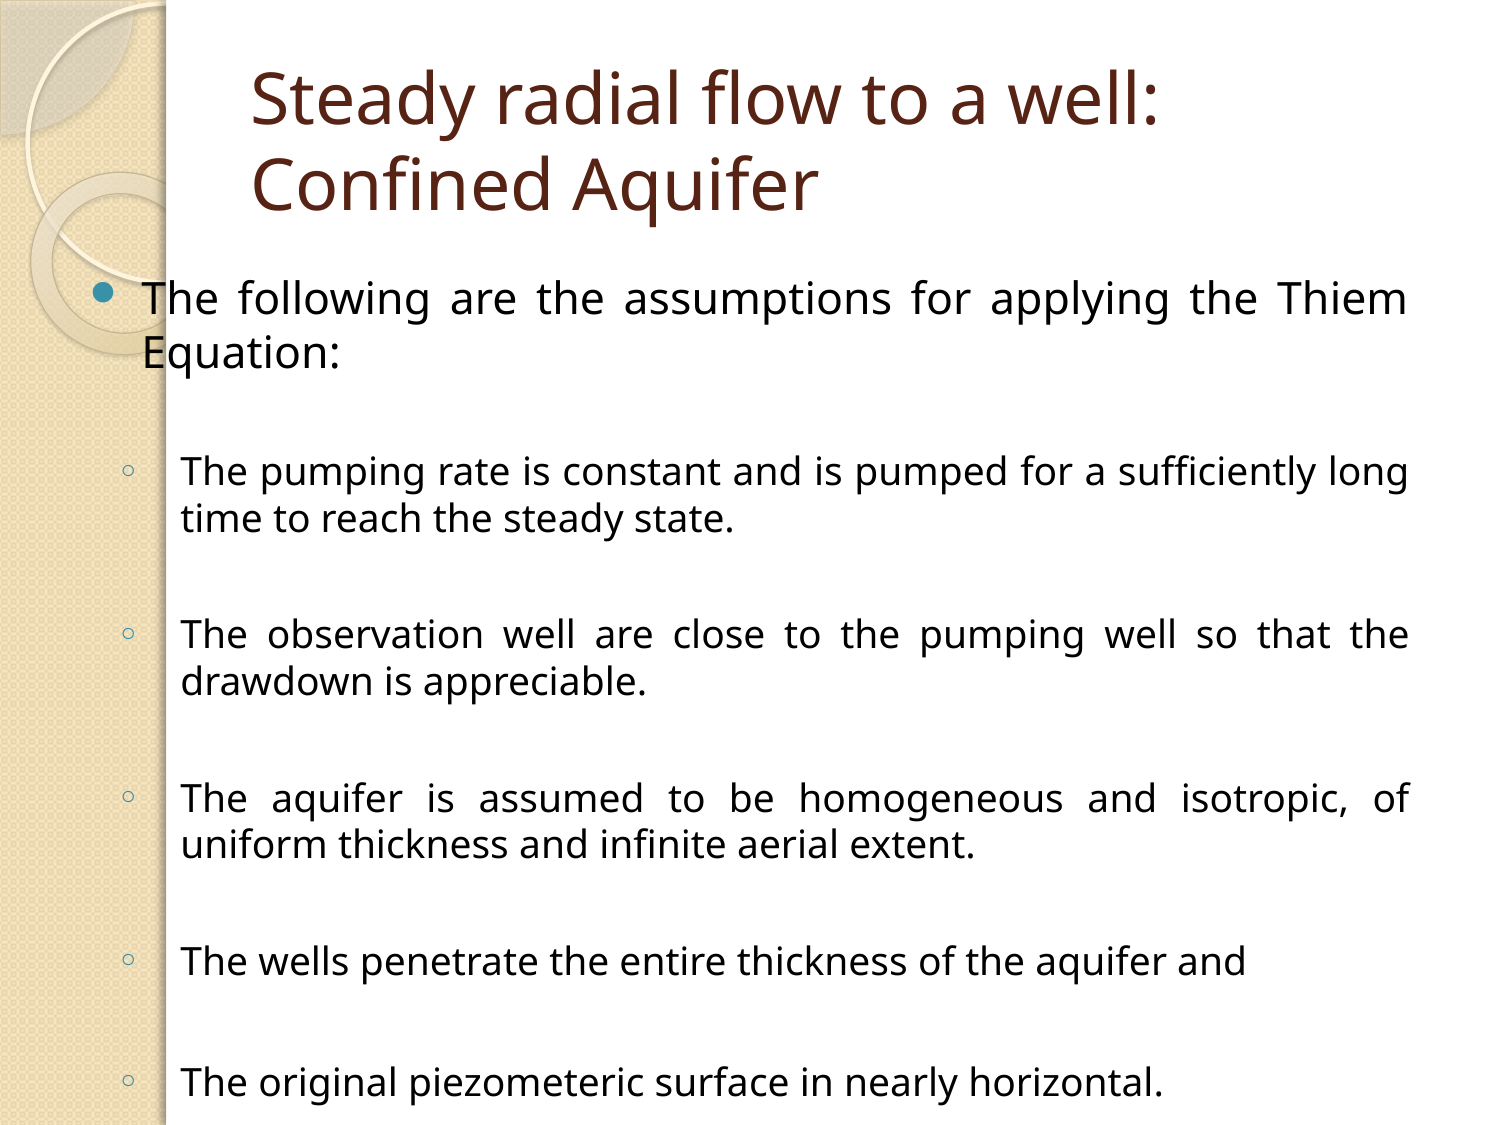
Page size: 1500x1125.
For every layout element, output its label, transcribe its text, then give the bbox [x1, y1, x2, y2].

title Steady radial flow to a well: Confined Aquifer [235, 45, 1466, 233]
list The following are the assumptions for applying the Thiem Equation: The pumping rate is constant and is pumped for a sufficiently long time to reach the steady state. The observation well are close to the pumping well so that the drawdown is appreciable. The aquifer is assumed to be homogeneous and isotropic, of uniform thickness and infinite aerial extent. The wells penetrate the entire thickness of the aquifer and The original piezometeric surface in nearly horizontal. [75, 262, 1425, 1118]
